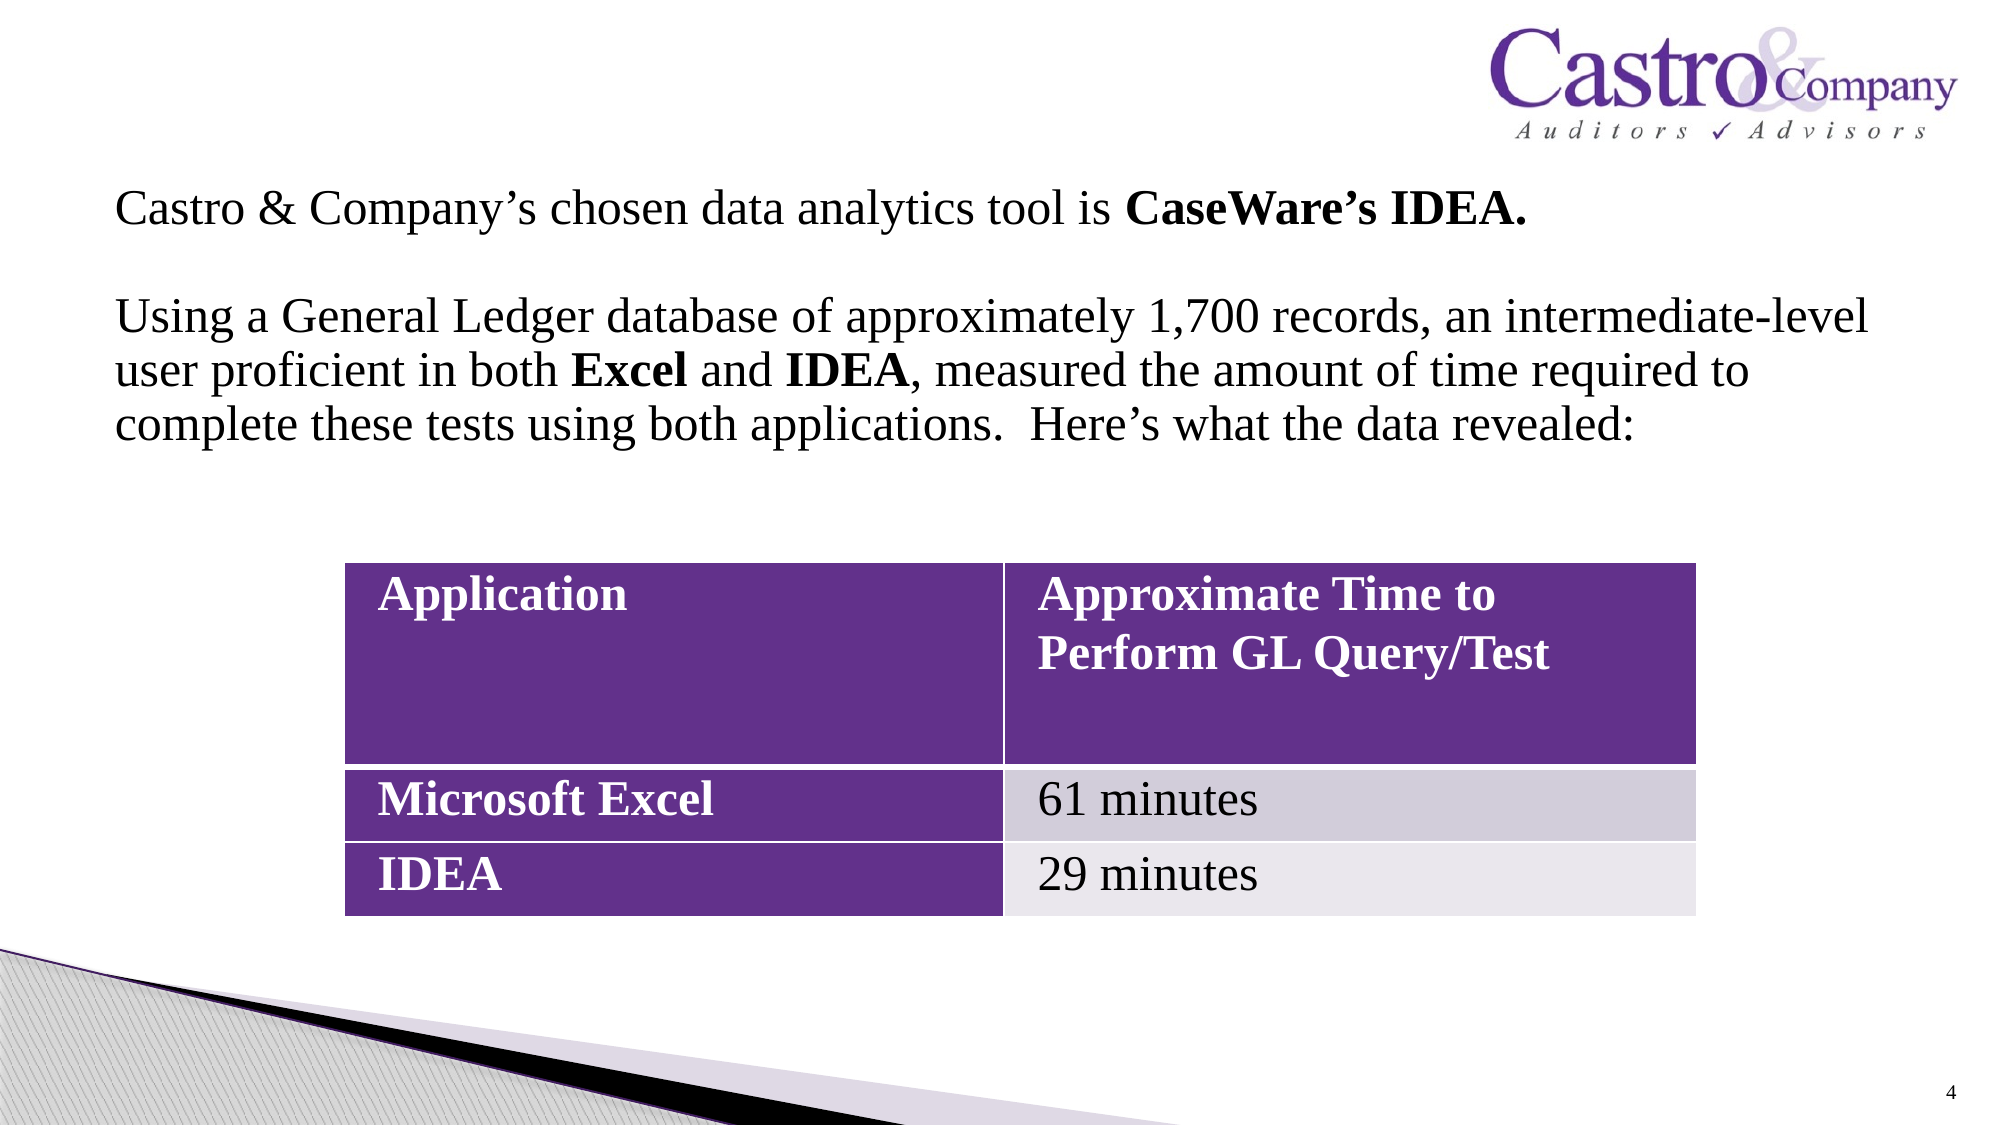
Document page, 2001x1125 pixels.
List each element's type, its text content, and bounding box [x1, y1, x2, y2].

title Castro & Company’s chosen data analytics tool is CaseWare’s IDEA. Using a General Ledger database of approximately 1,700 records, an intermediate-level user proficient in both Excel and IDEA, measured the amount of time required to complete these tests using both applications. Here’s what the data revealed: [99, 174, 1900, 493]
table_cell IDEA [345, 843, 1003, 916]
table_cell 29 minutes [1005, 843, 1696, 916]
table_header Approximate Time to Perform GL Query/Test [1005, 563, 1696, 764]
table_cell 61 minutes [1005, 770, 1696, 841]
table_header Application [345, 563, 1003, 764]
picture [1488, 24, 1960, 142]
slide_number 4 [1891, 1051, 1972, 1112]
table_cell Microsoft Excel [345, 770, 1003, 841]
